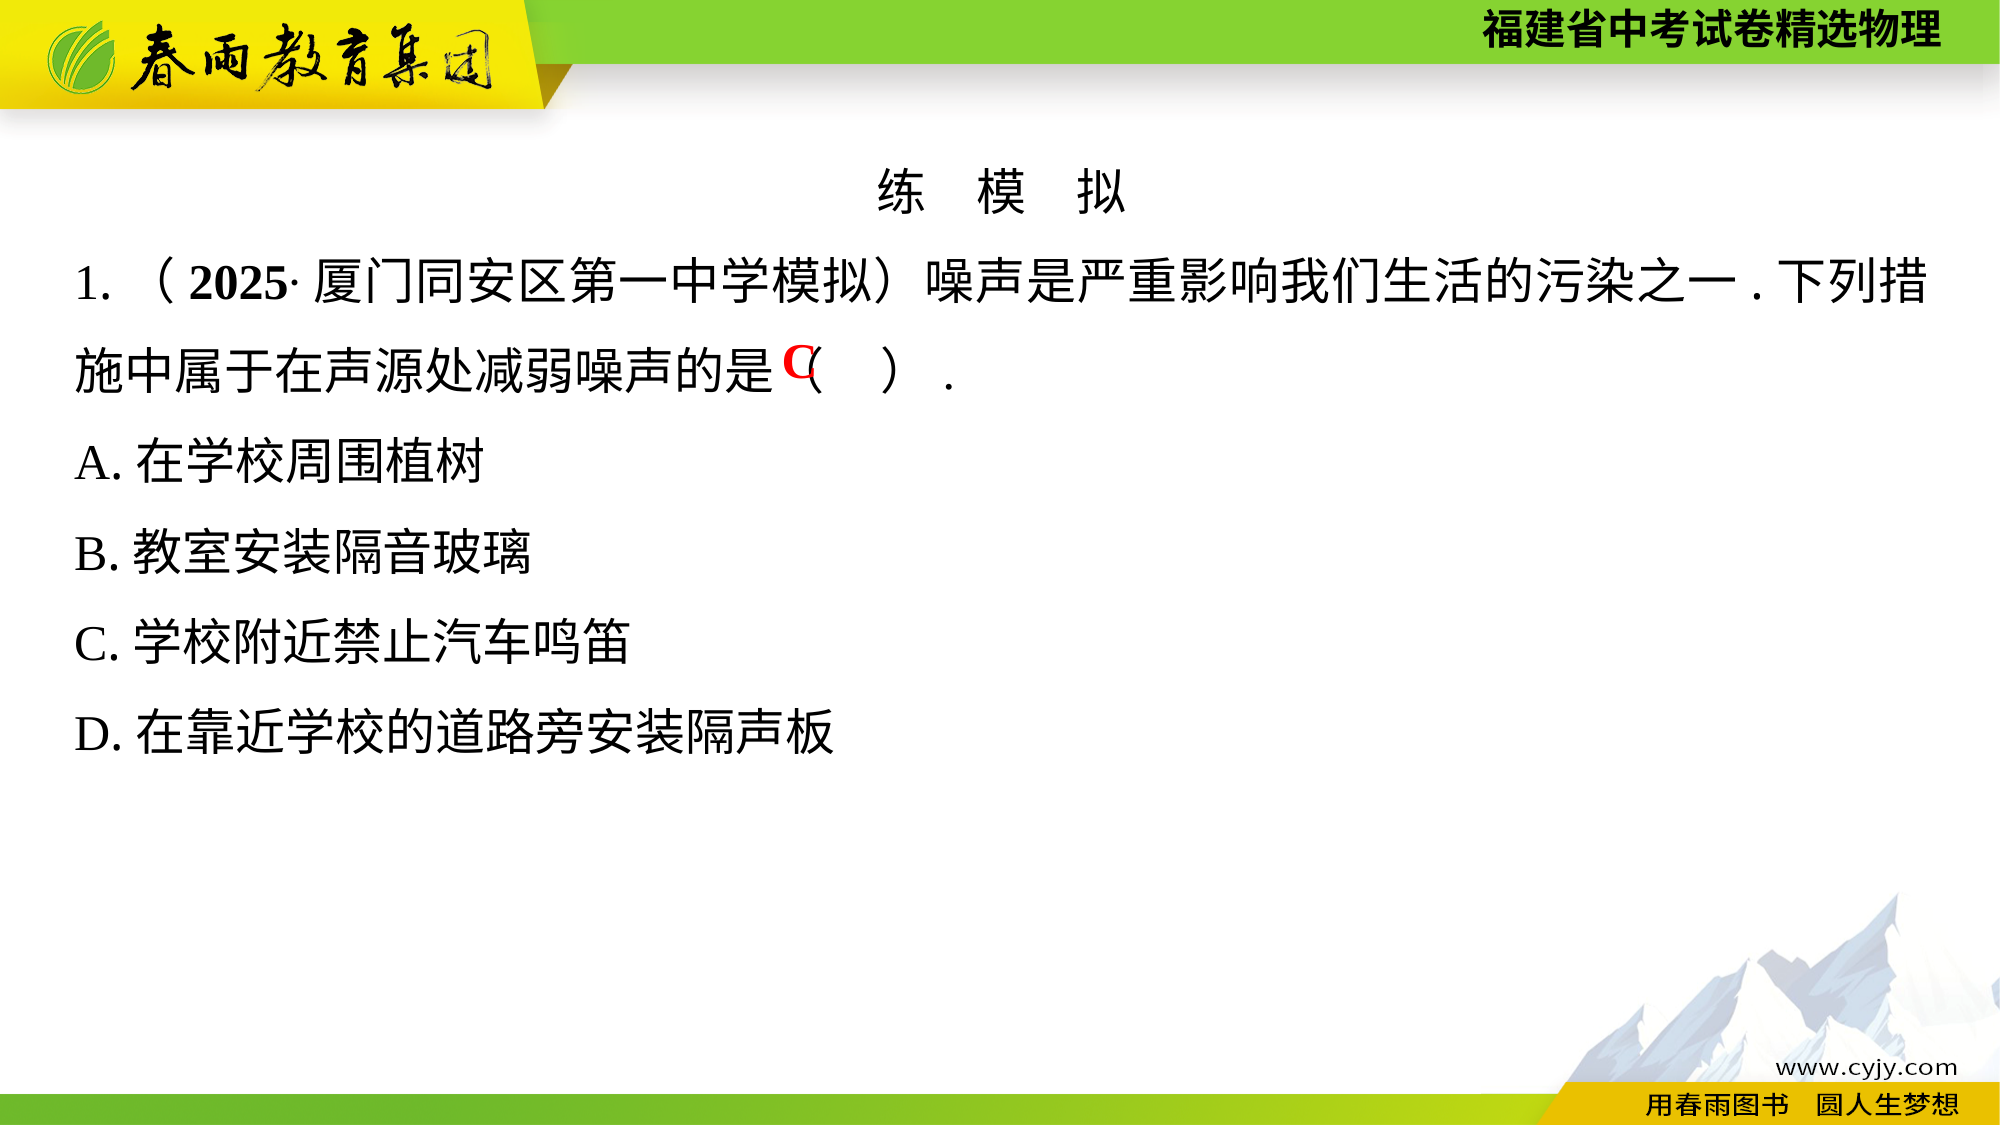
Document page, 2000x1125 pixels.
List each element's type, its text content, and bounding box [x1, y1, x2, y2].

text_box C [766, 321, 833, 397]
picture [0, 0, 2000, 1125]
list 练 模 拟 1.（2025∙厦门同安区第一中学模拟）噪声是严重影响我们生活的污染之一.下列措施中属于在声源处减弱噪声的是（ ）. A.在学校周围植树 B.教室安装隔音玻璃 C.学校附近禁止汽车鸣笛 D.在靠近学校的道路旁安装隔声板 [59, 122, 1944, 763]
